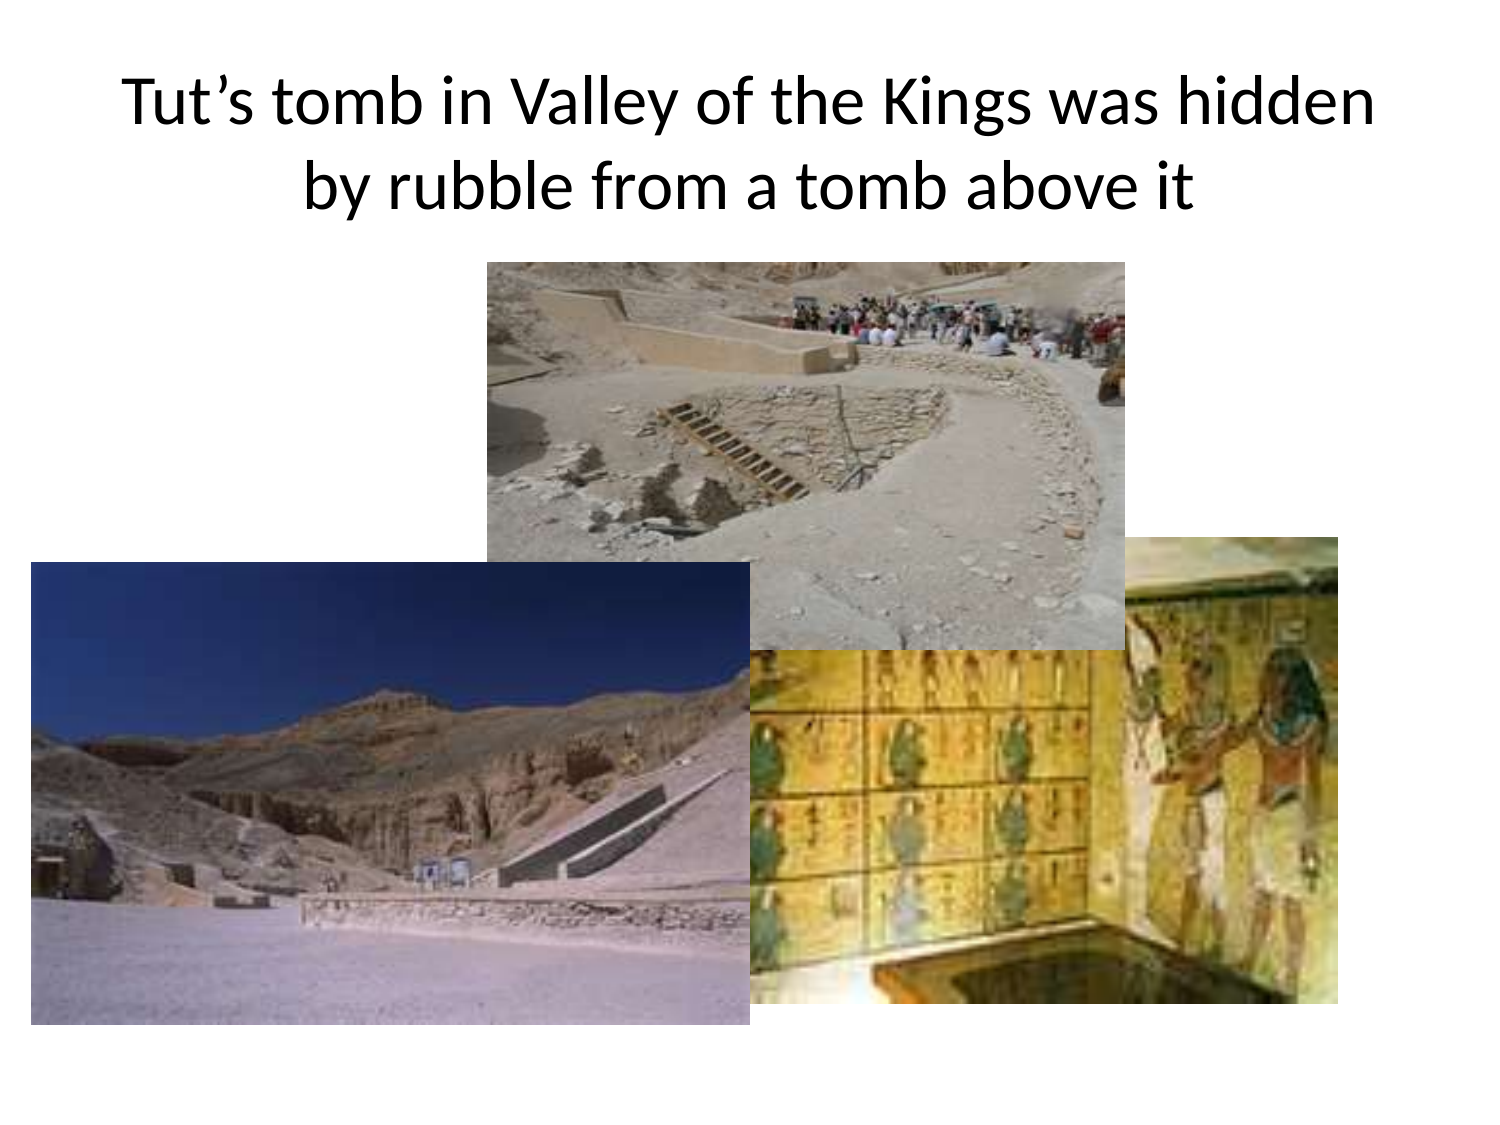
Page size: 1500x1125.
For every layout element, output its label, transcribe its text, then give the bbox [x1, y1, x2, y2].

picture [30, 262, 1338, 1026]
title Tut’s tomb in Valley of the Kings was hidden by rubble from a tomb above it [75, 45, 1425, 233]
